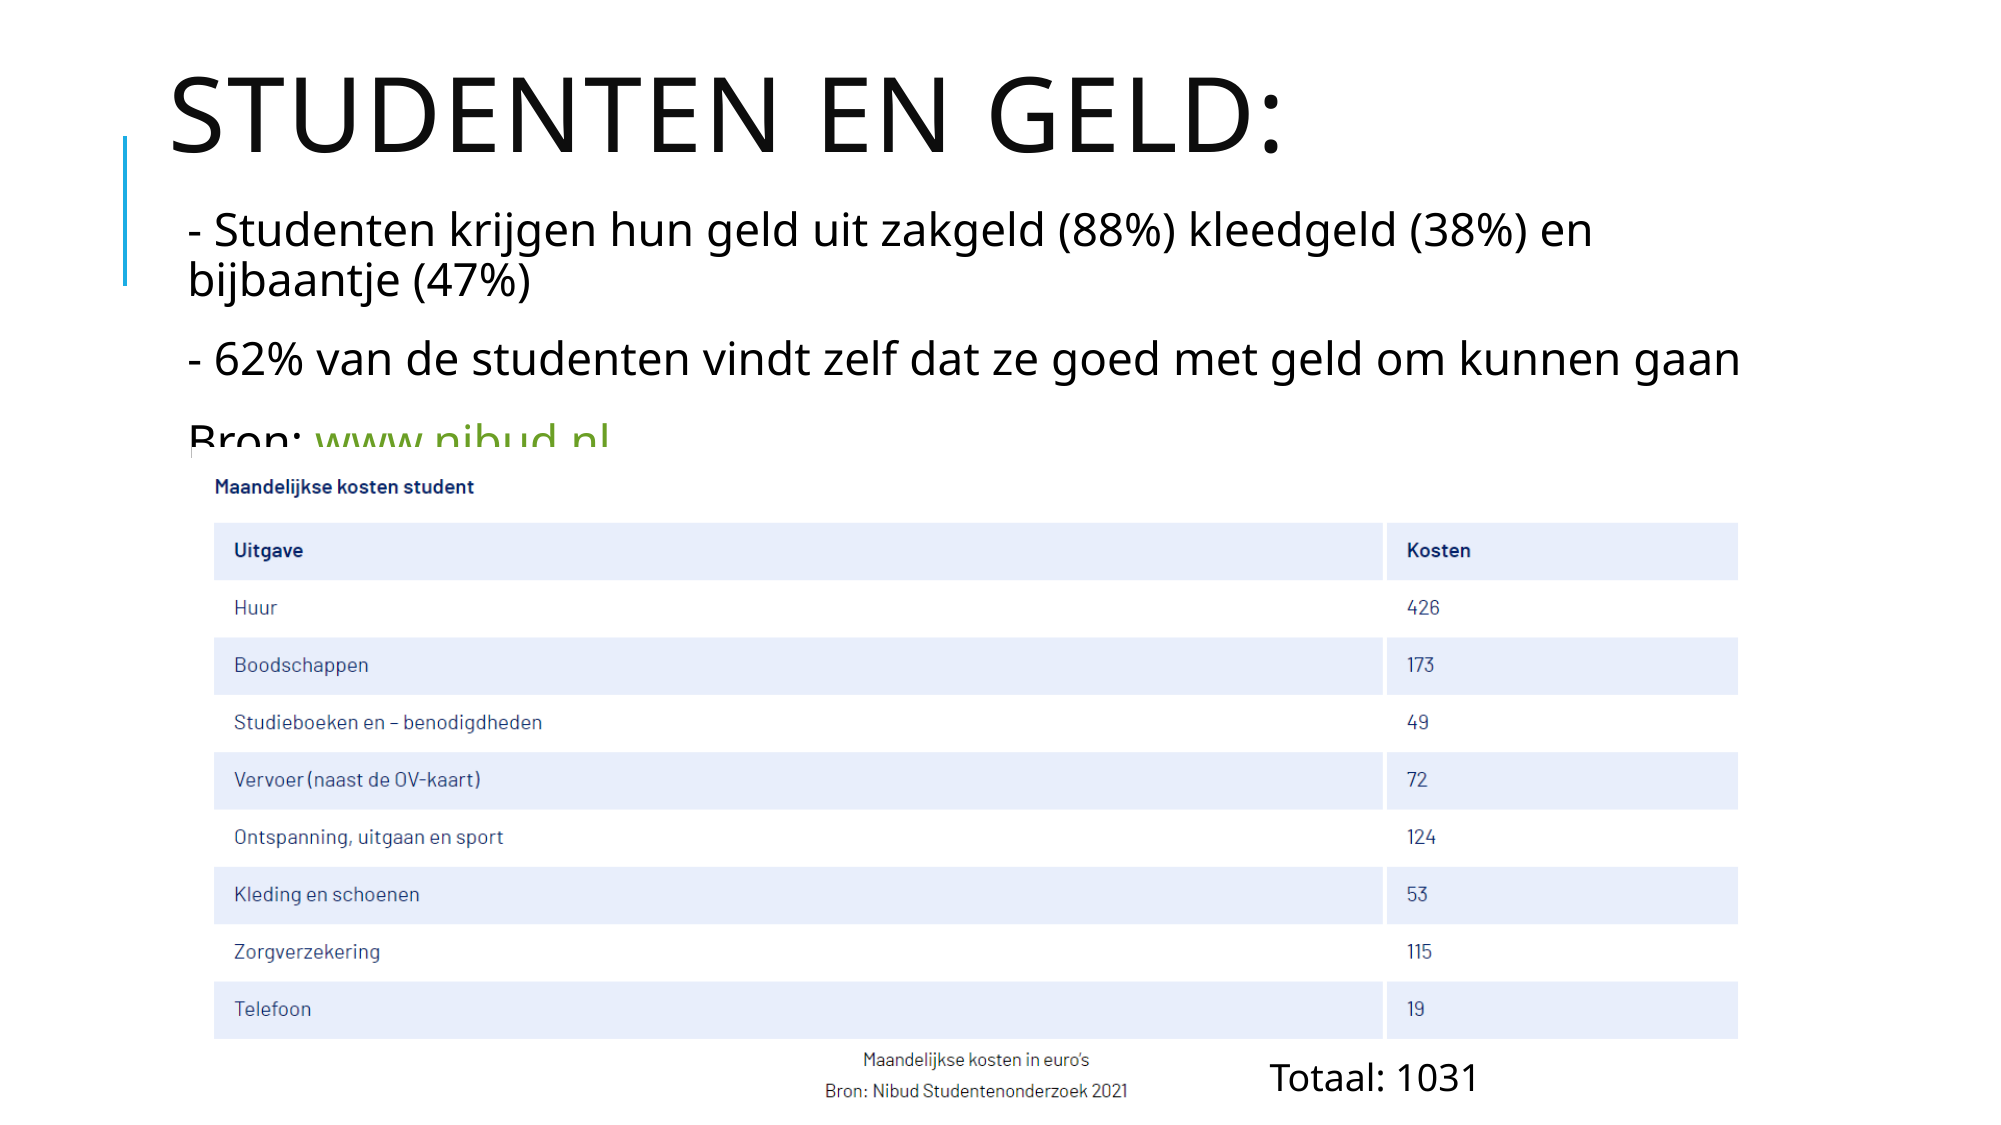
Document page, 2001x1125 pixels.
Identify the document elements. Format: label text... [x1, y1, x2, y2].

picture [191, 447, 1771, 1125]
title Studenten en geld: [153, 0, 1748, 246]
list - Studenten krijgen hun geld uit zakgeld (88%) kleedgeld (38%) en bijbaantje (47%) - 62% van de studenten vindt zelf dat ze goed met geld om kunnen gaan Bron: www.nibud.nl [164, 199, 1760, 860]
